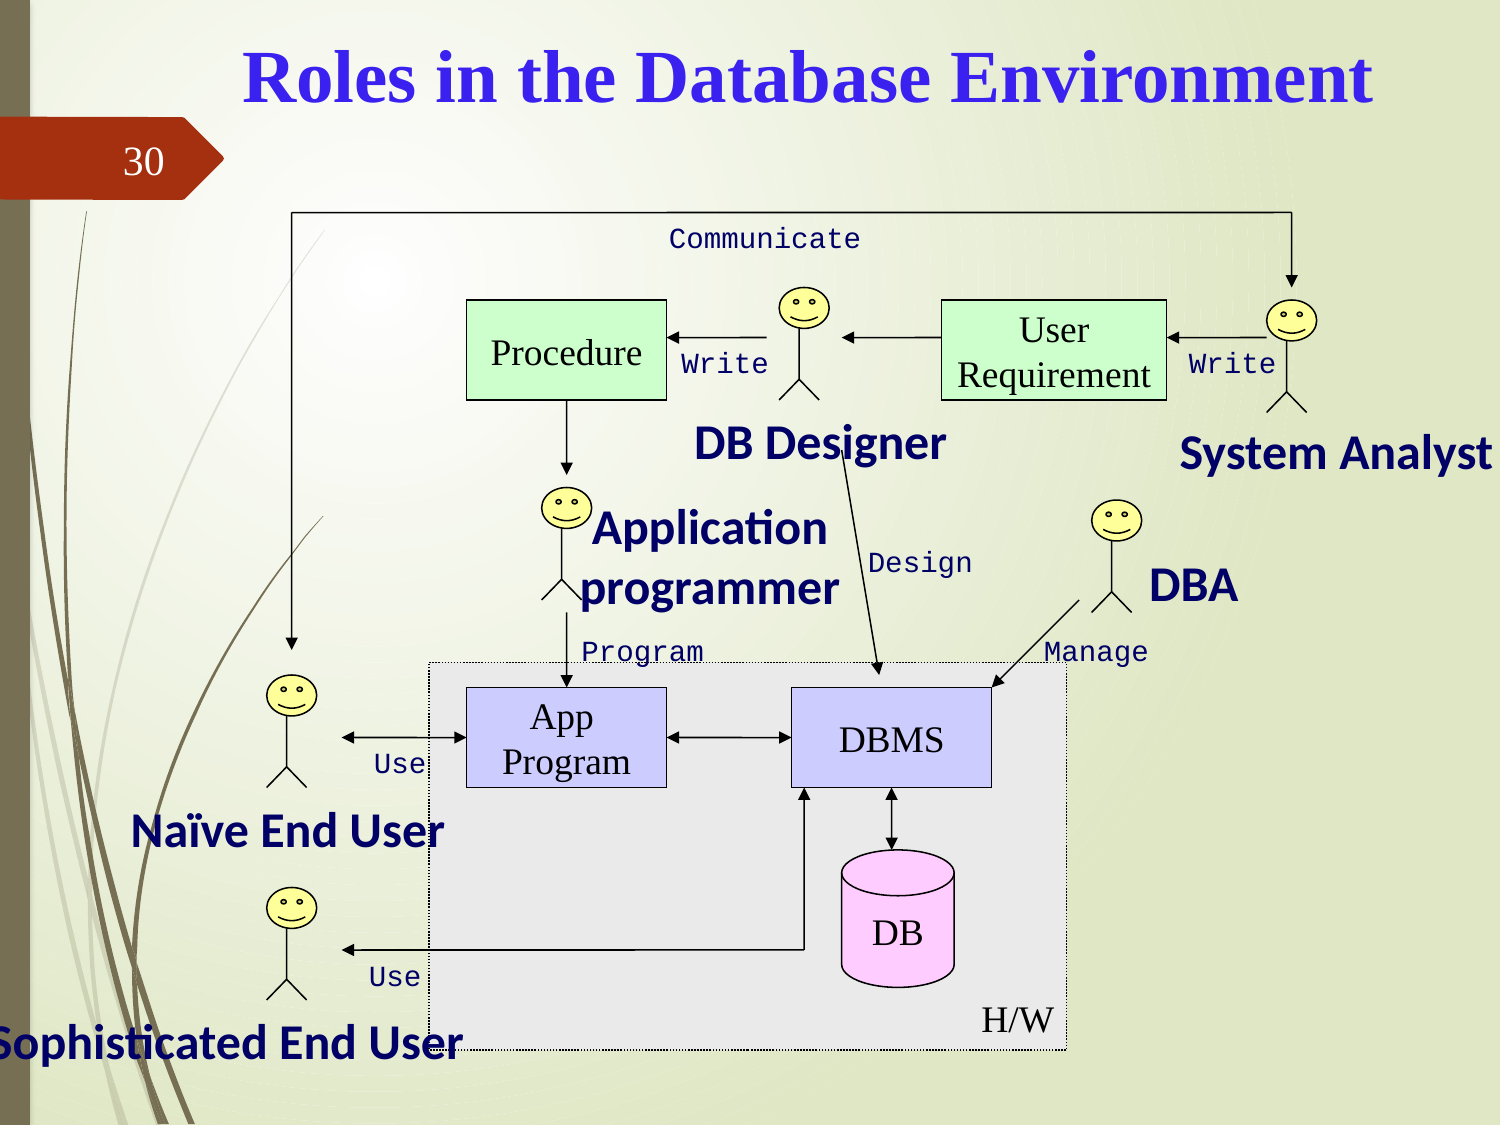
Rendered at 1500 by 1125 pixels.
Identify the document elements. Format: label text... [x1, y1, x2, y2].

text_box [885, 787, 898, 850]
text_box [666, 731, 792, 744]
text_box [1266, 299, 1317, 413]
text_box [266, 674, 317, 788]
text_box H/W [966, 987, 1070, 1047]
text_box [442, 731, 467, 744]
text_box [797, 787, 811, 949]
text_box [667, 331, 680, 337]
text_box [266, 887, 317, 1001]
text_box DBMS [791, 687, 992, 788]
text_box [341, 731, 359, 744]
text_box [1285, 212, 1298, 288]
text_box [560, 675, 573, 688]
text_box Sophisticated End User [0, 1002, 479, 1077]
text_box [1091, 499, 1142, 613]
text_box DB [841, 849, 955, 988]
text_box Application programmer [564, 487, 856, 623]
text_box Write [1174, 337, 1261, 388]
text_box [991, 649, 1029, 688]
text_box Design [853, 535, 988, 586]
slide_number 30 [83, 129, 180, 190]
text_box Procedure [466, 299, 667, 400]
text_box System Analyst [1164, 412, 1500, 488]
text_box [864, 586, 884, 676]
text_box App Program [466, 687, 667, 788]
text_box [841, 331, 942, 344]
text_box DBA [1143, 543, 1254, 619]
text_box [541, 487, 592, 601]
text_box [1166, 331, 1180, 342]
text_box Naïve End User [115, 789, 461, 865]
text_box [778, 287, 830, 401]
text_box Write [666, 337, 774, 388]
title Roles in the Database Environment [227, 19, 1500, 152]
text_box Use [359, 737, 442, 788]
text_box Use [354, 949, 437, 1000]
text_box [285, 212, 298, 650]
text_box [341, 943, 355, 957]
text_box DB Designer [679, 402, 963, 477]
text_box [429, 662, 1067, 1050]
text_box Program [566, 624, 719, 675]
text_box Manage [1029, 624, 1164, 675]
text_box [560, 399, 573, 475]
text_box Communicate [654, 212, 877, 263]
text_box User Requirement [941, 299, 1167, 400]
